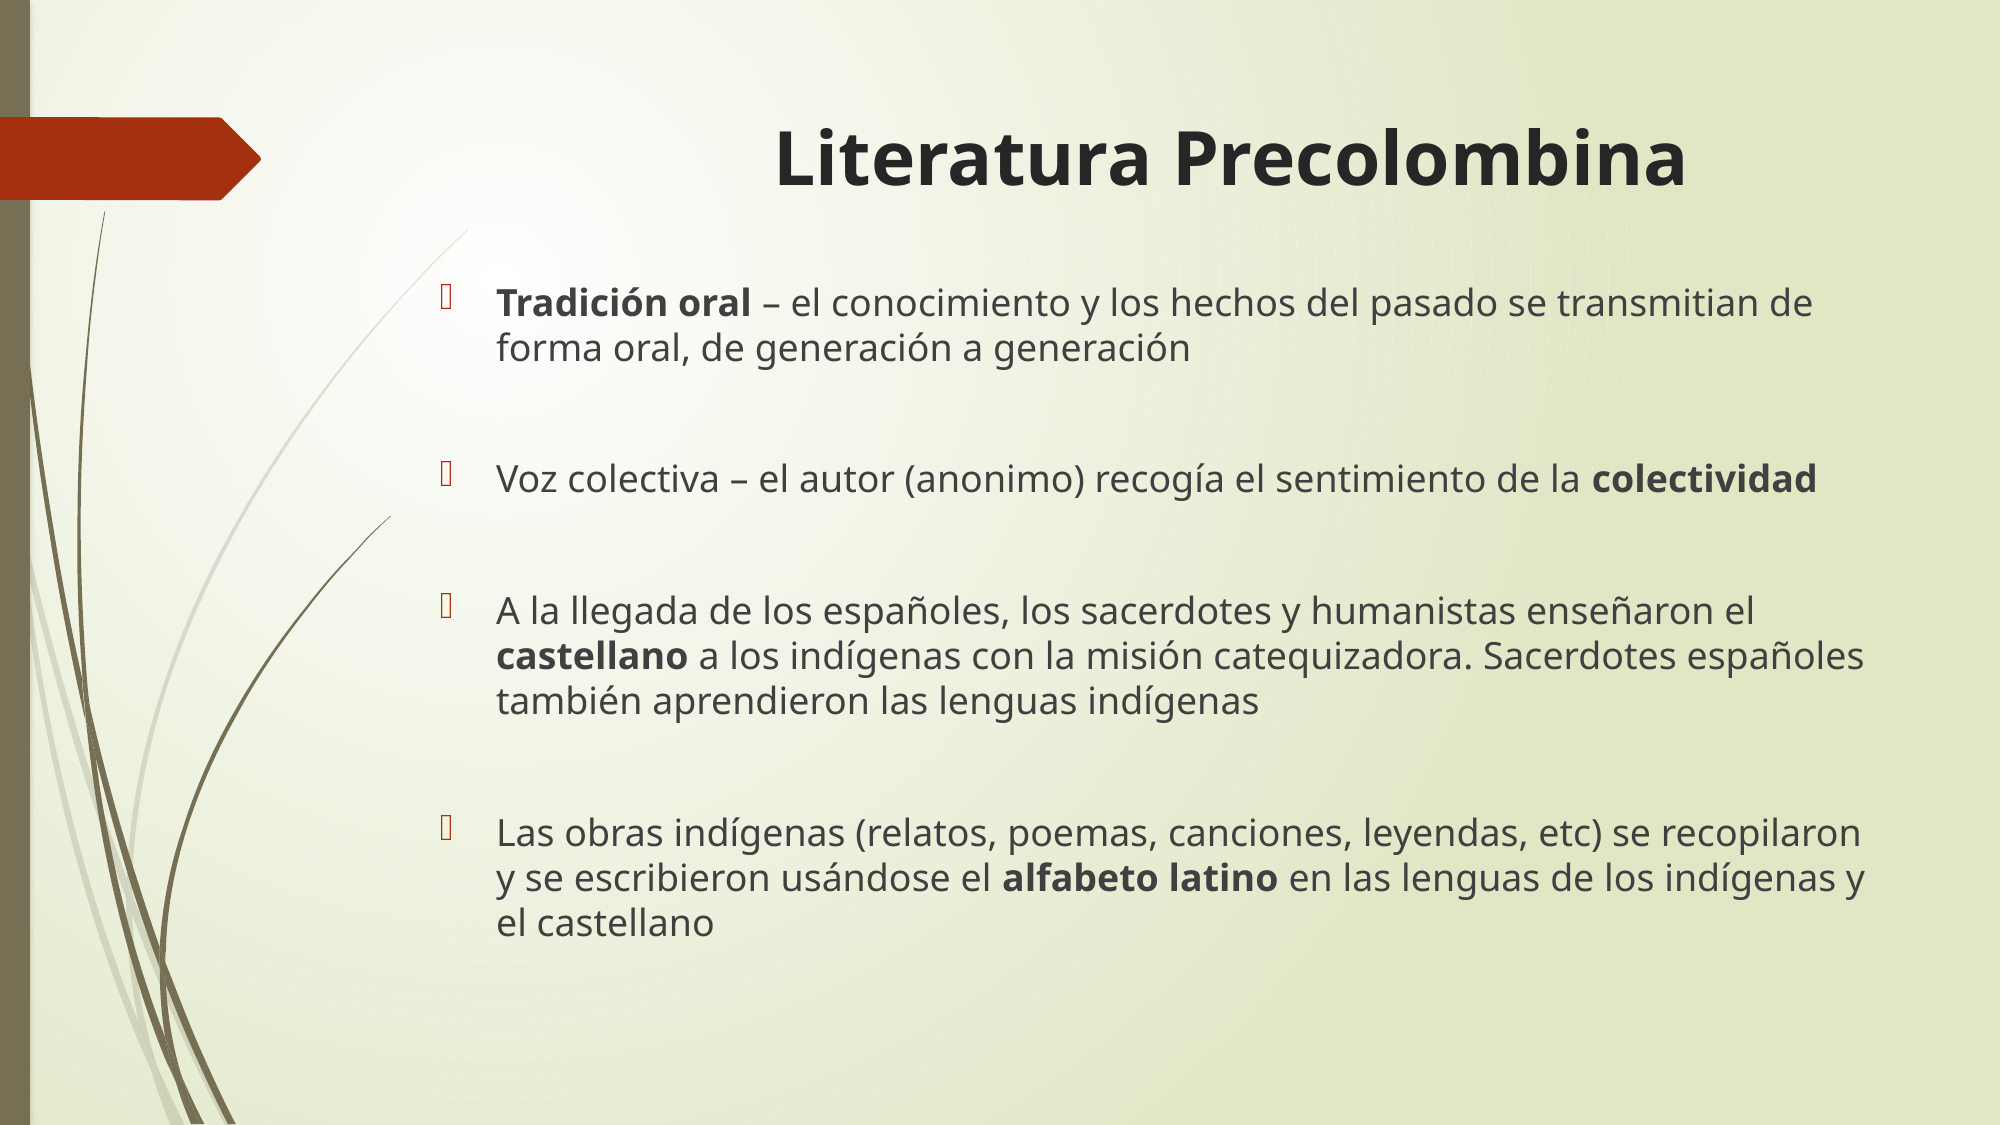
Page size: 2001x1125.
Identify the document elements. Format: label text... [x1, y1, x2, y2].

list Tradición oral – el conocimiento y los hechos del pasado se transmitian de forma oral, de generación a generación Voz colectiva – el autor (anonimo) recogía el sentimiento de la colectividad A la llegada de los españoles, los sacerdotes y humanistas enseñaron el castellano a los indígenas con la misión catequizadora. Sacerdotes españoles también aprendieron las lenguas indígenas Las obras indígenas (relatos, poemas, canciones, leyendas, etc) se recopilaron y se escribieron usándose el alfabeto latino en las lenguas de los indígenas y el castellano [424, 271, 1888, 1052]
title Literatura Precolombina [425, 102, 1888, 271]
